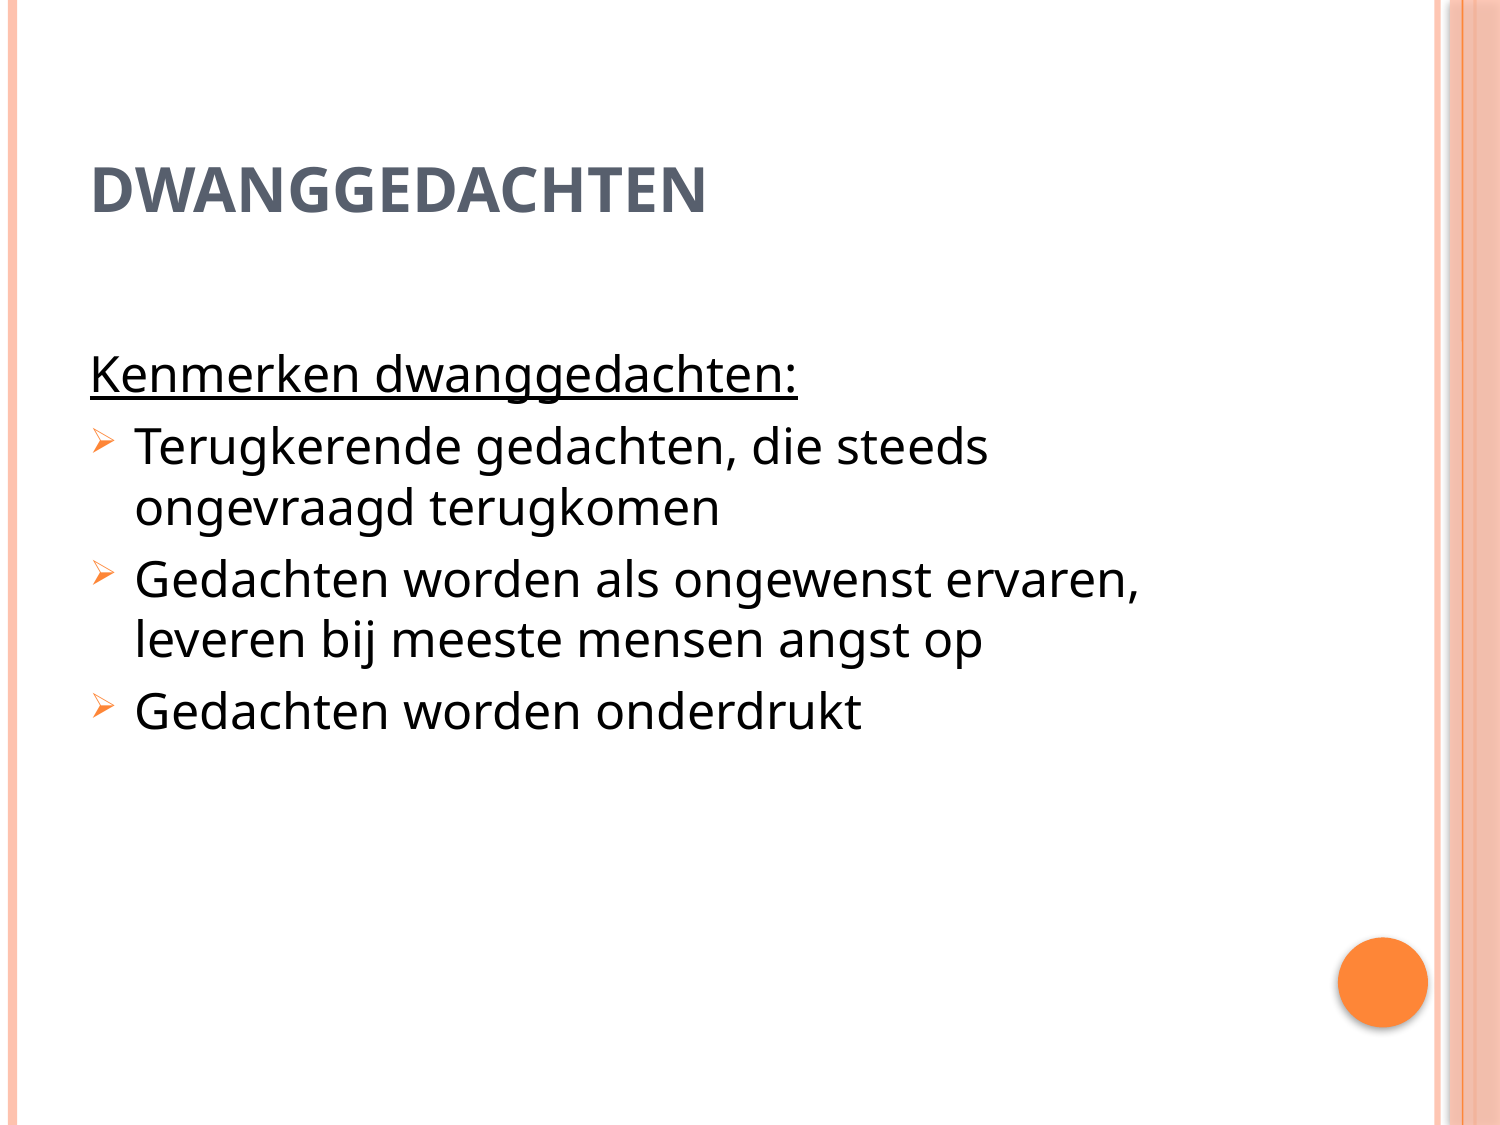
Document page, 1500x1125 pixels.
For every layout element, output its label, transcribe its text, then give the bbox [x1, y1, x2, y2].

list Kenmerken dwanggedachten: Terugkerende gedachten, die steeds ongevraagd terugkomen Gedachten worden als ongewenst ervaren, leveren bij meeste mensen angst op Gedachten worden onderdrukt [75, 262, 1300, 1062]
title Dwanggedachten [75, 45, 1300, 233]
